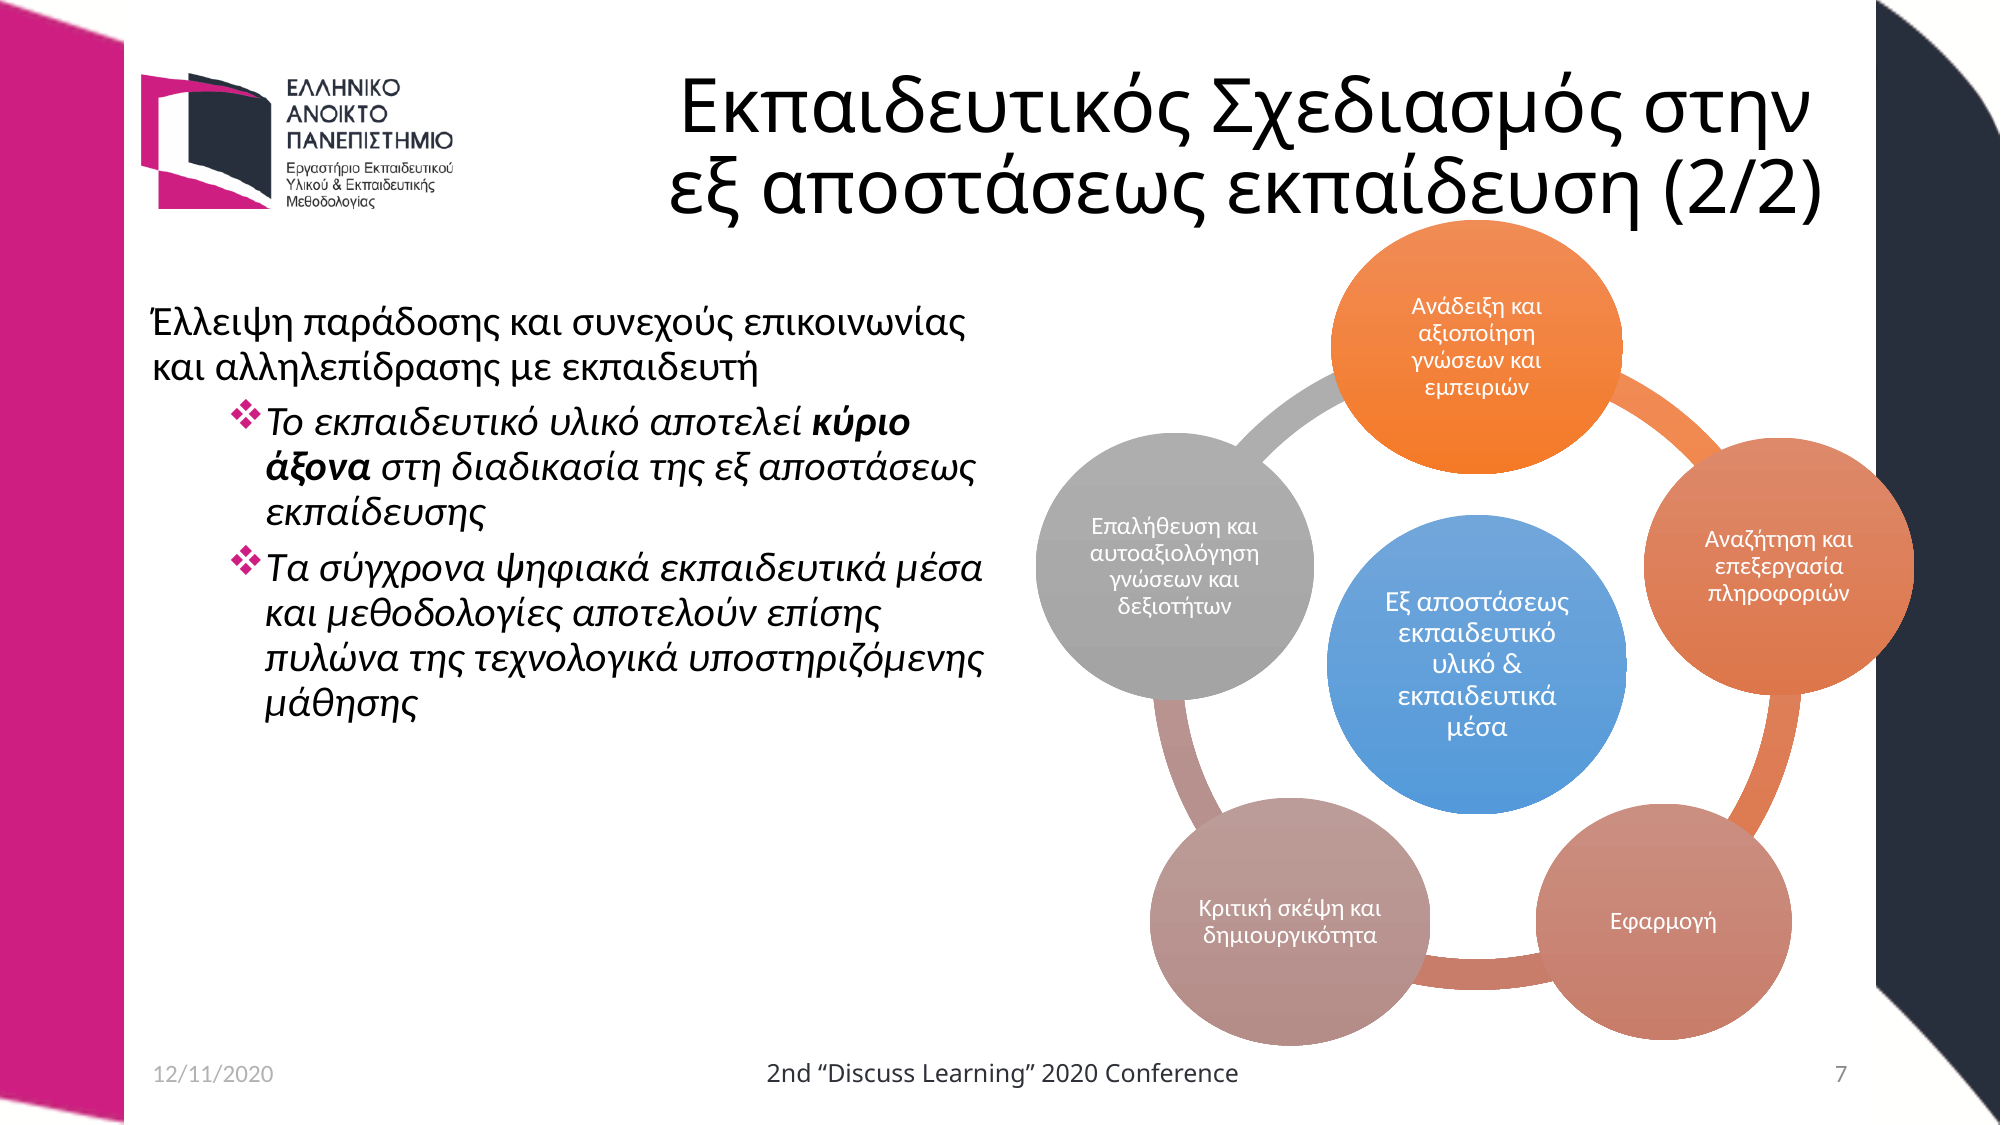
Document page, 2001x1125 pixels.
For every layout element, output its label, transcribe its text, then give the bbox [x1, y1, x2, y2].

footer 2nd “Discuss Learning” 2020 Conference [662, 1042, 1338, 1103]
title Εκπαιδευτικός Σχεδιασμός στην εξ αποστάσεως εκπαίδευση (2/2) [628, 59, 1864, 278]
picture [0, 0, 124, 1125]
list Έλλειψη παράδοσης και συνεχούς επικοινωνίας και αλληλεπίδρασης με εκπαιδευτή Το εκπαιδευτικό υλικό αποτελεί κύριο άξονα στη διαδικασία της εξ αποστάσεως εκπαίδευσης Τα σύγχρονα ψηφιακά εκπαιδευτικά μέσα και μεθοδολογίες αποτελούν επίσης πυλώνα της τεχνολογικά υποστηριζόμενης μάθησης [137, 292, 665, 945]
picture [1876, 1029, 2000, 1125]
picture [1876, 0, 2000, 237]
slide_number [137, 1042, 588, 1103]
slide_number 7 [1412, 1042, 1863, 1103]
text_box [665, 237, 2000, 1029]
picture [133, 73, 453, 209]
